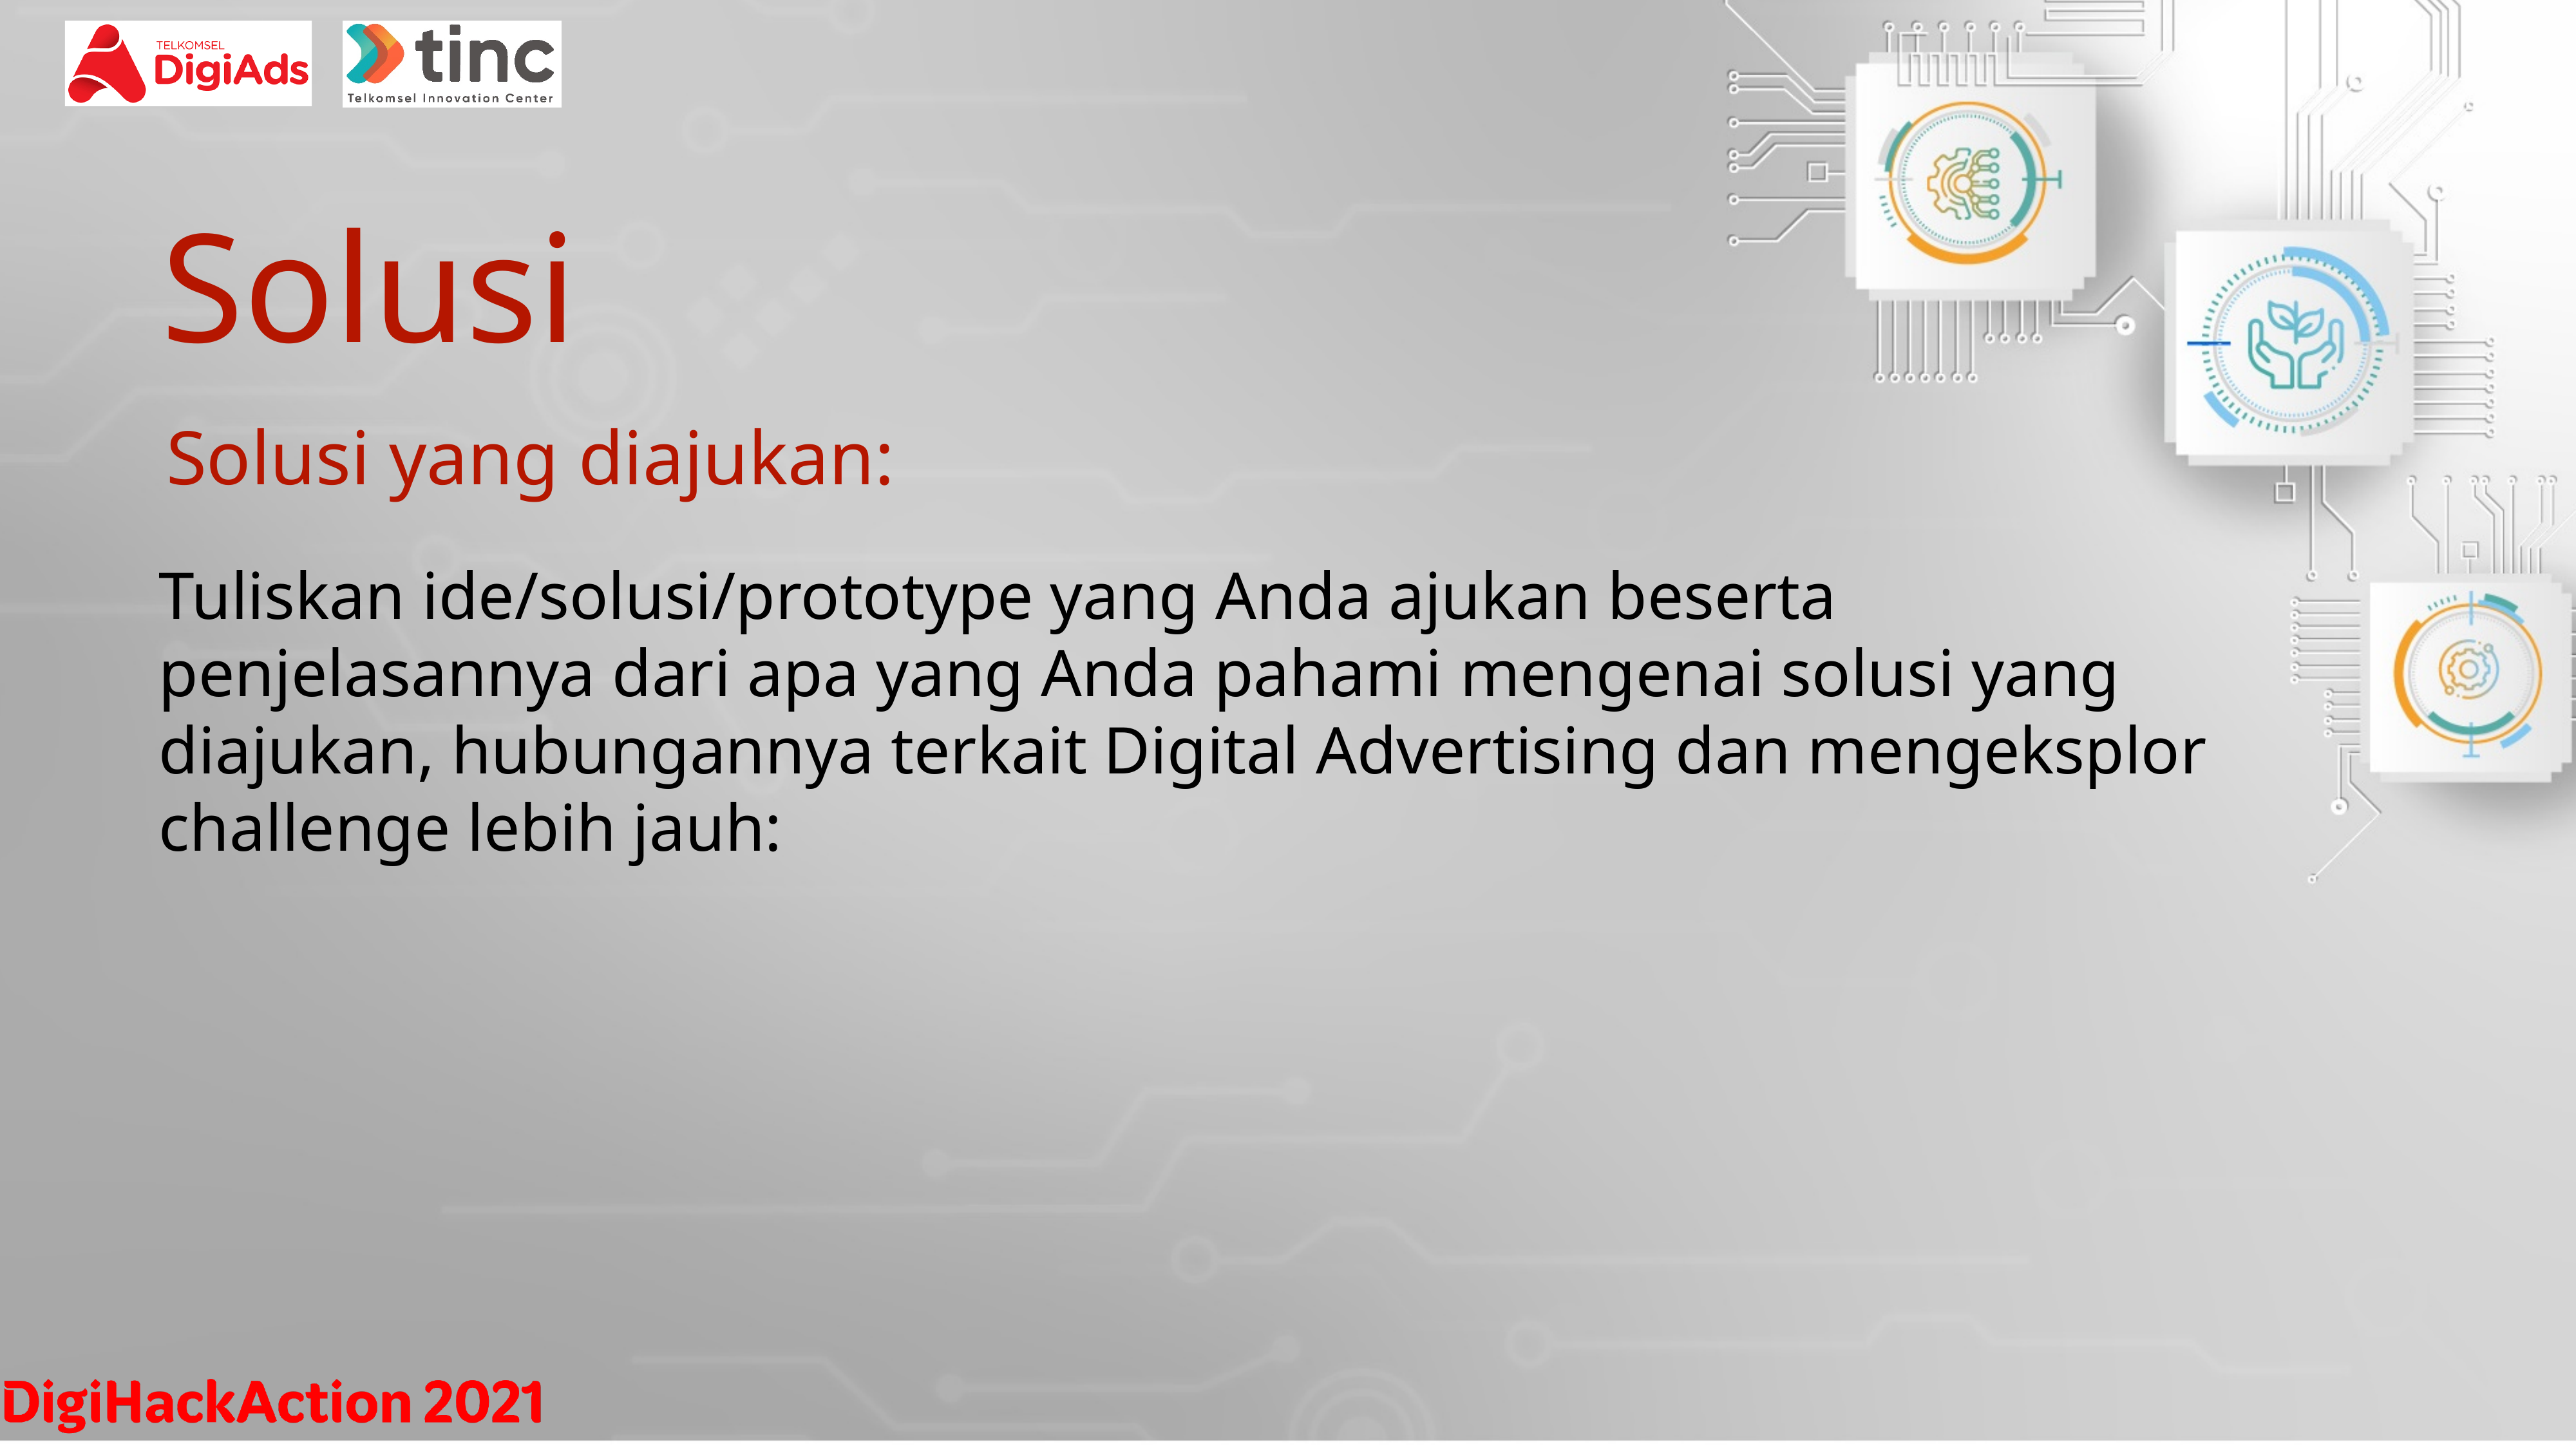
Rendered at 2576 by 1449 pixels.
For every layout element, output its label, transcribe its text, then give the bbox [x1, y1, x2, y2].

picture [0, 0, 2576, 1449]
title Solusi [155, 161, 1070, 404]
text_box Tuliskan ide/solusi/prototype yang Anda ajukan beserta penjelasannya dari apa yang Anda pahami mengenai solusi yang diajukan, hubungannya terkait Digital Advertising dan mengeksplor challenge lebih jauh: [153, 549, 2275, 1449]
text_box Solusi yang diajukan: [161, 388, 1321, 523]
